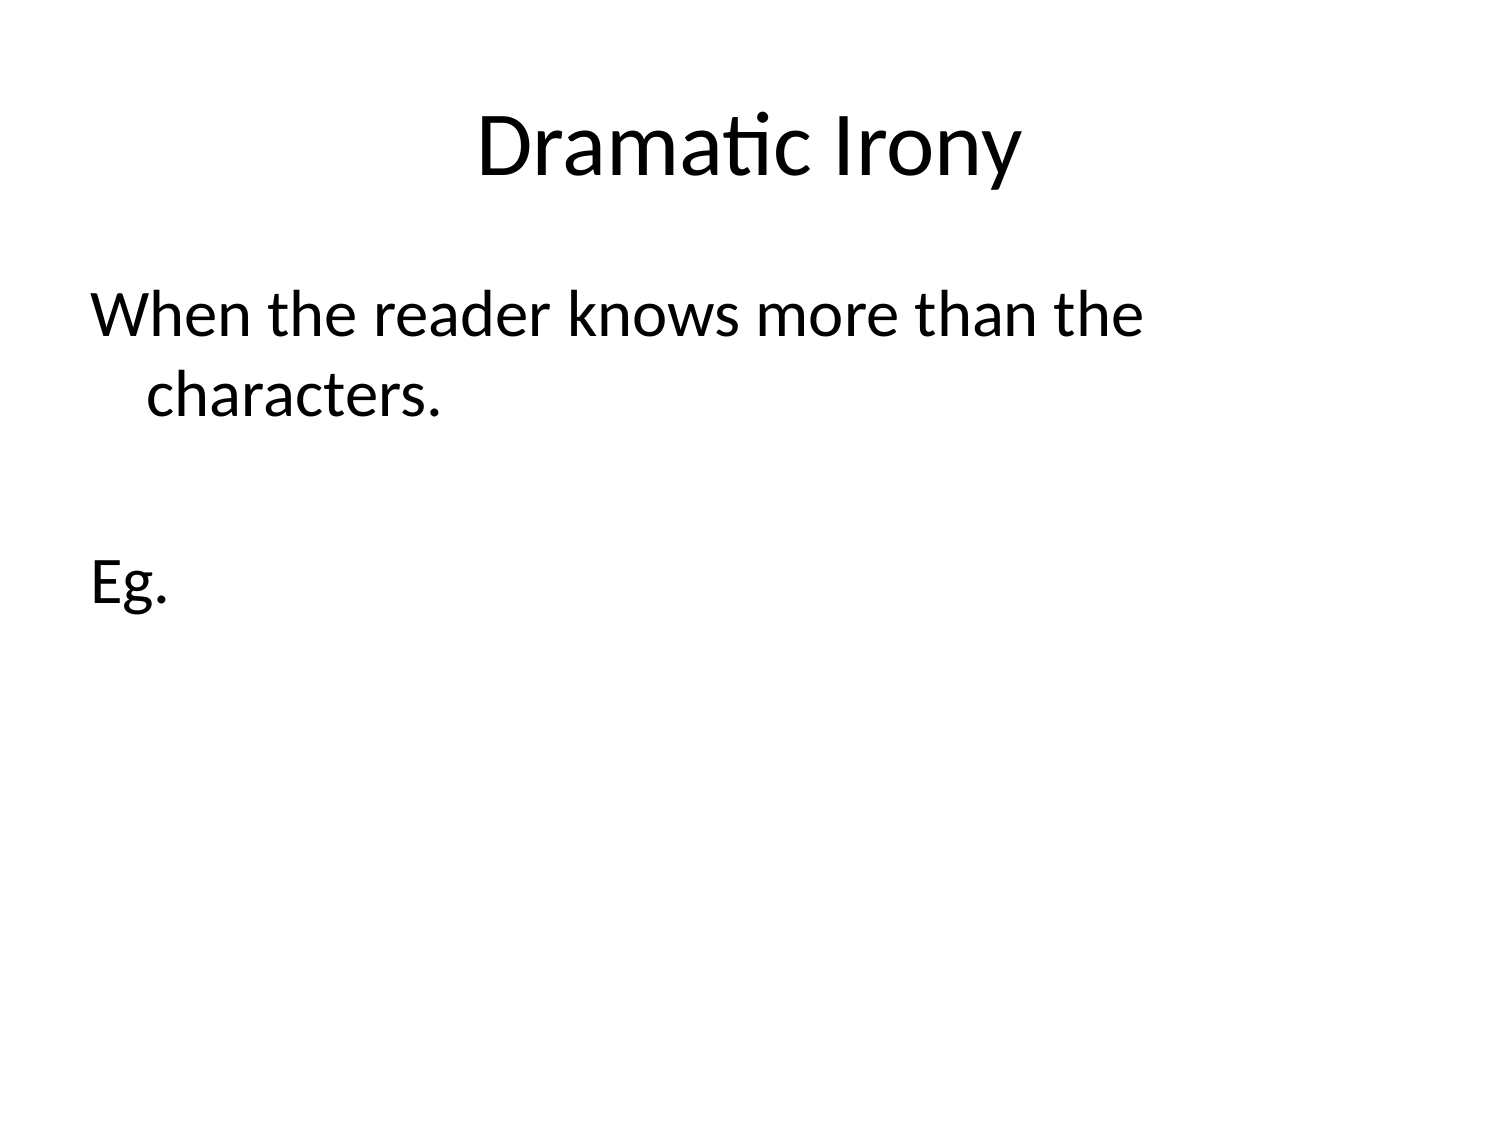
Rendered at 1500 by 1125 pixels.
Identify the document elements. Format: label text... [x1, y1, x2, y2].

title Dramatic Irony [74, 44, 1426, 233]
list When the reader knows more than the characters. Eg. [74, 262, 1426, 1006]
